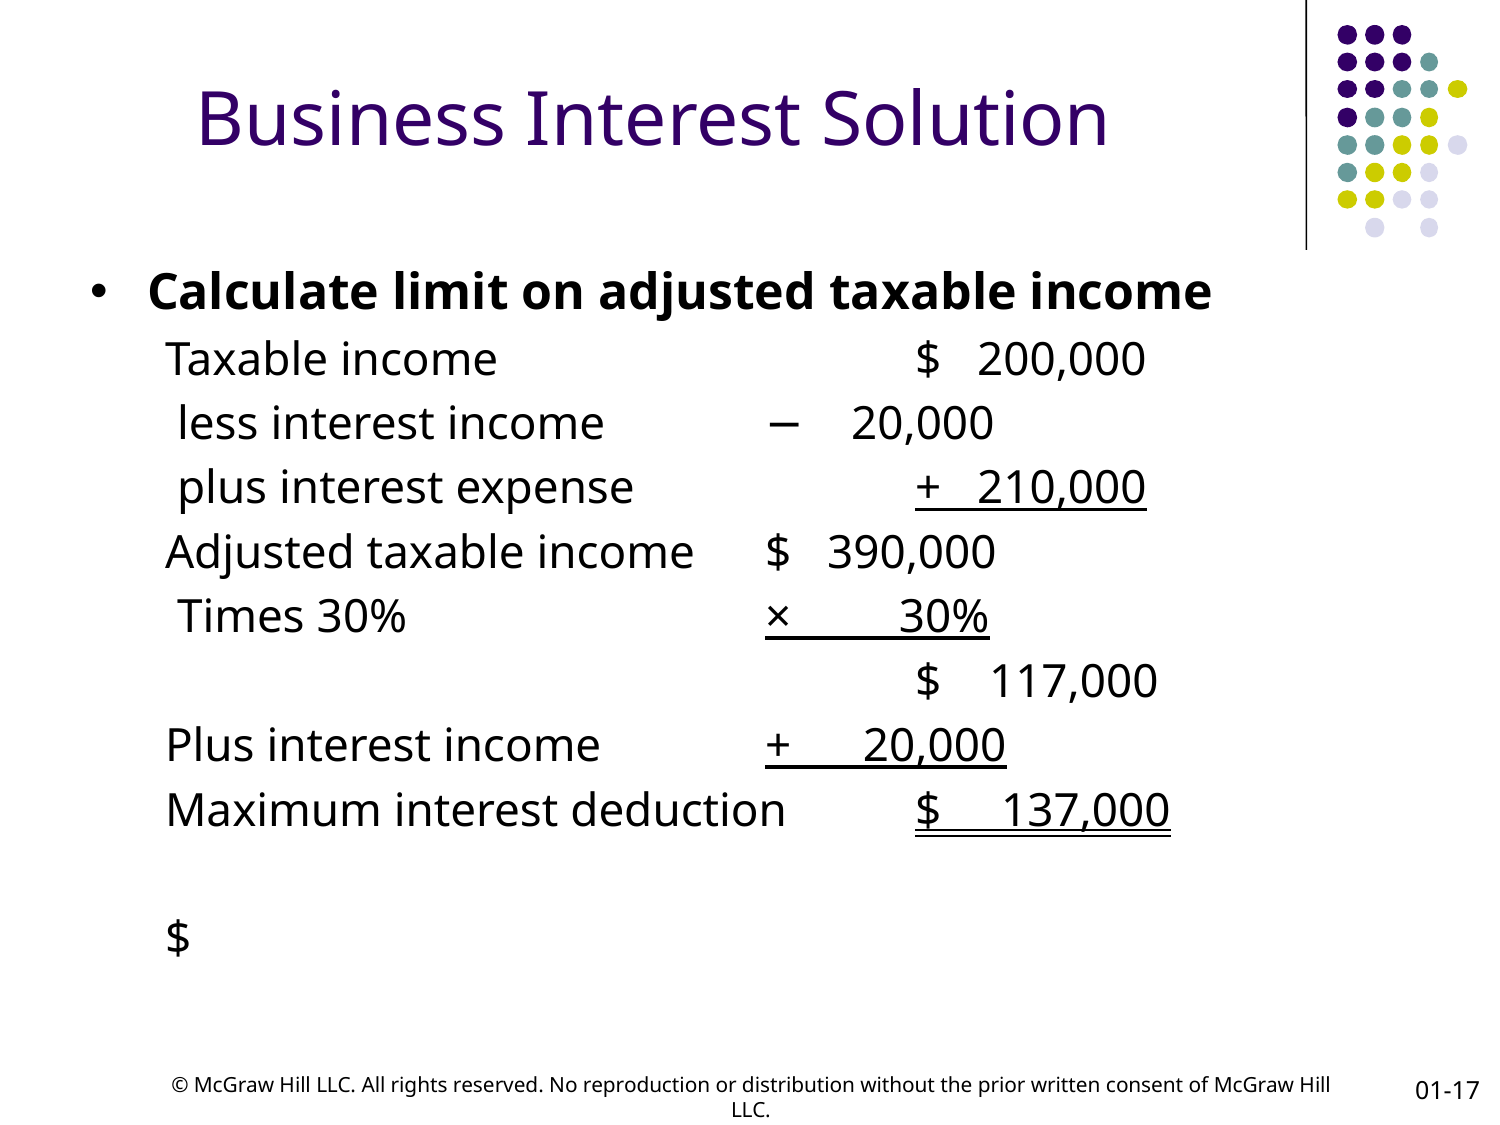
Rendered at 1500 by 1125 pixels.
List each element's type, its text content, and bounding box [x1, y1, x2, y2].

list Calculate limit on adjusted taxable income Taxable income $ 200,000 less interest income − 20,000 plus interest expense + 210,000 Adjusted taxable income $ 390,000 Times 30% × 30% $ 117,000 Plus interest income + 20,000 Maximum interest deduction $ 137,000 $ [75, 259, 1425, 1062]
slide_number 01-17 [1345, 1061, 1496, 1122]
title Business Interest Solution [32, 8, 1275, 234]
